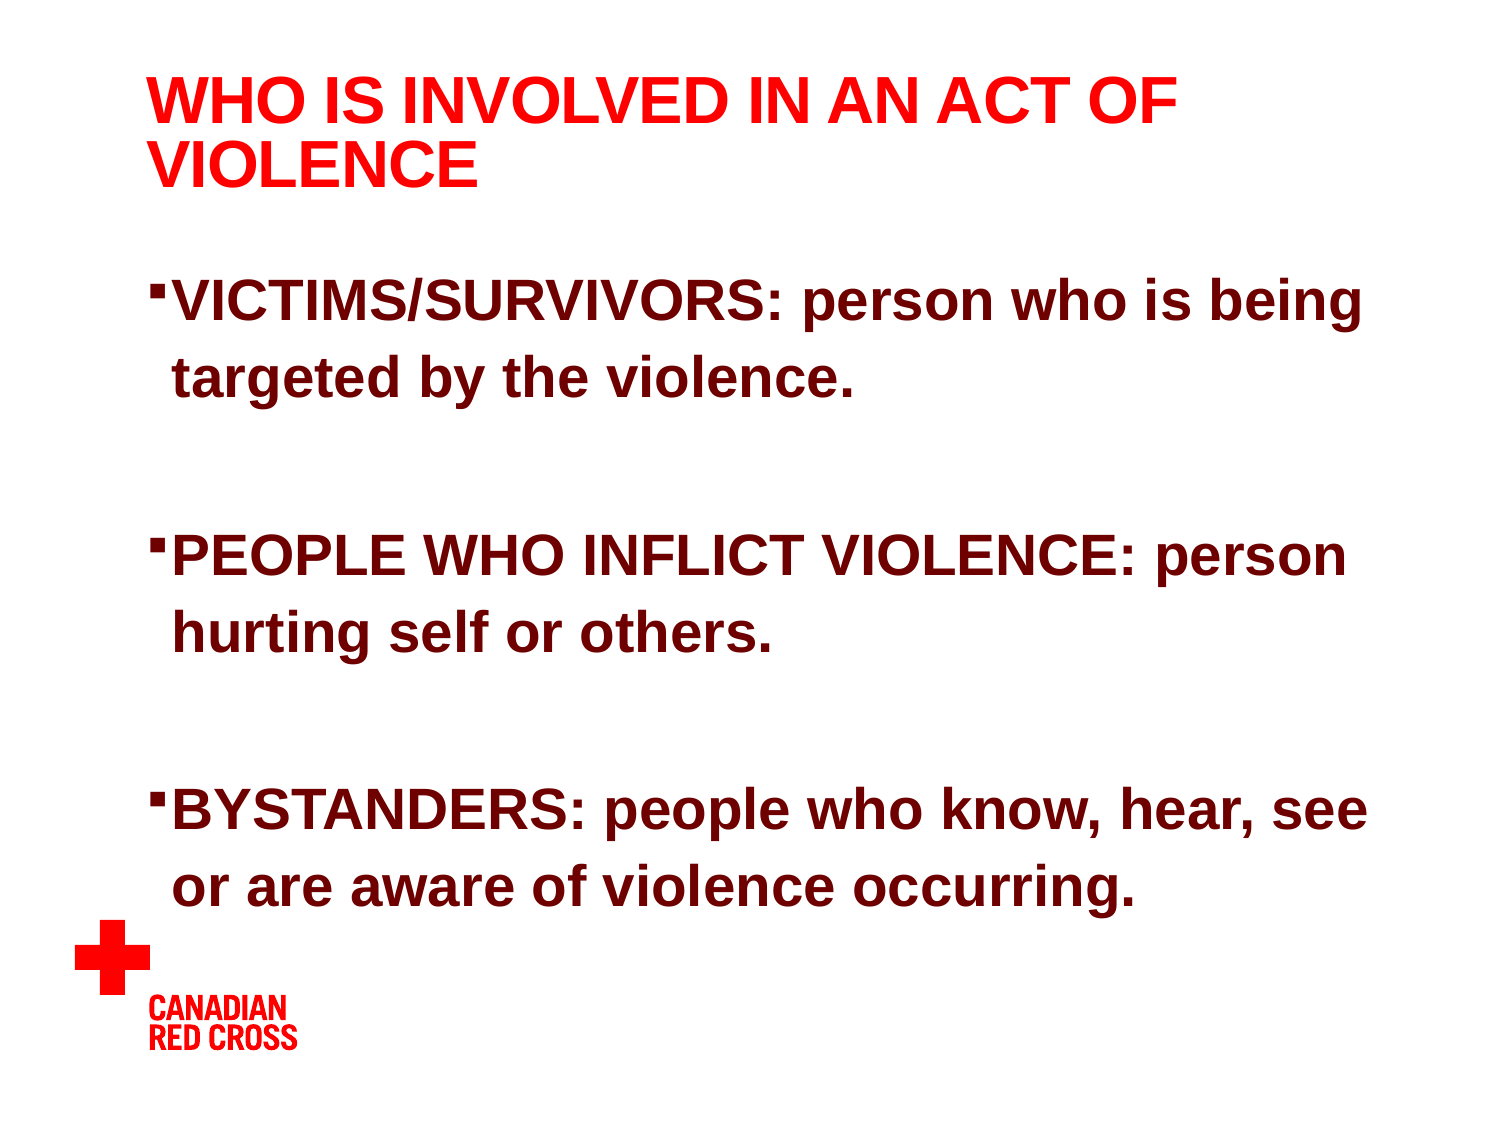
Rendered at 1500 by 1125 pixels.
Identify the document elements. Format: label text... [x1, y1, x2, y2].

title WHO IS INVOLVED IN AN ACT OF VIOLENCE [131, 39, 1444, 209]
list VICTIMS/SURVIVORS: person who is being targeted by the violence. PEOPLE WHO INFLICT VIOLENCE: person hurting self or others. BYSTANDERS: people who know, hear, see or are aware of violence occurring. [131, 243, 1444, 919]
